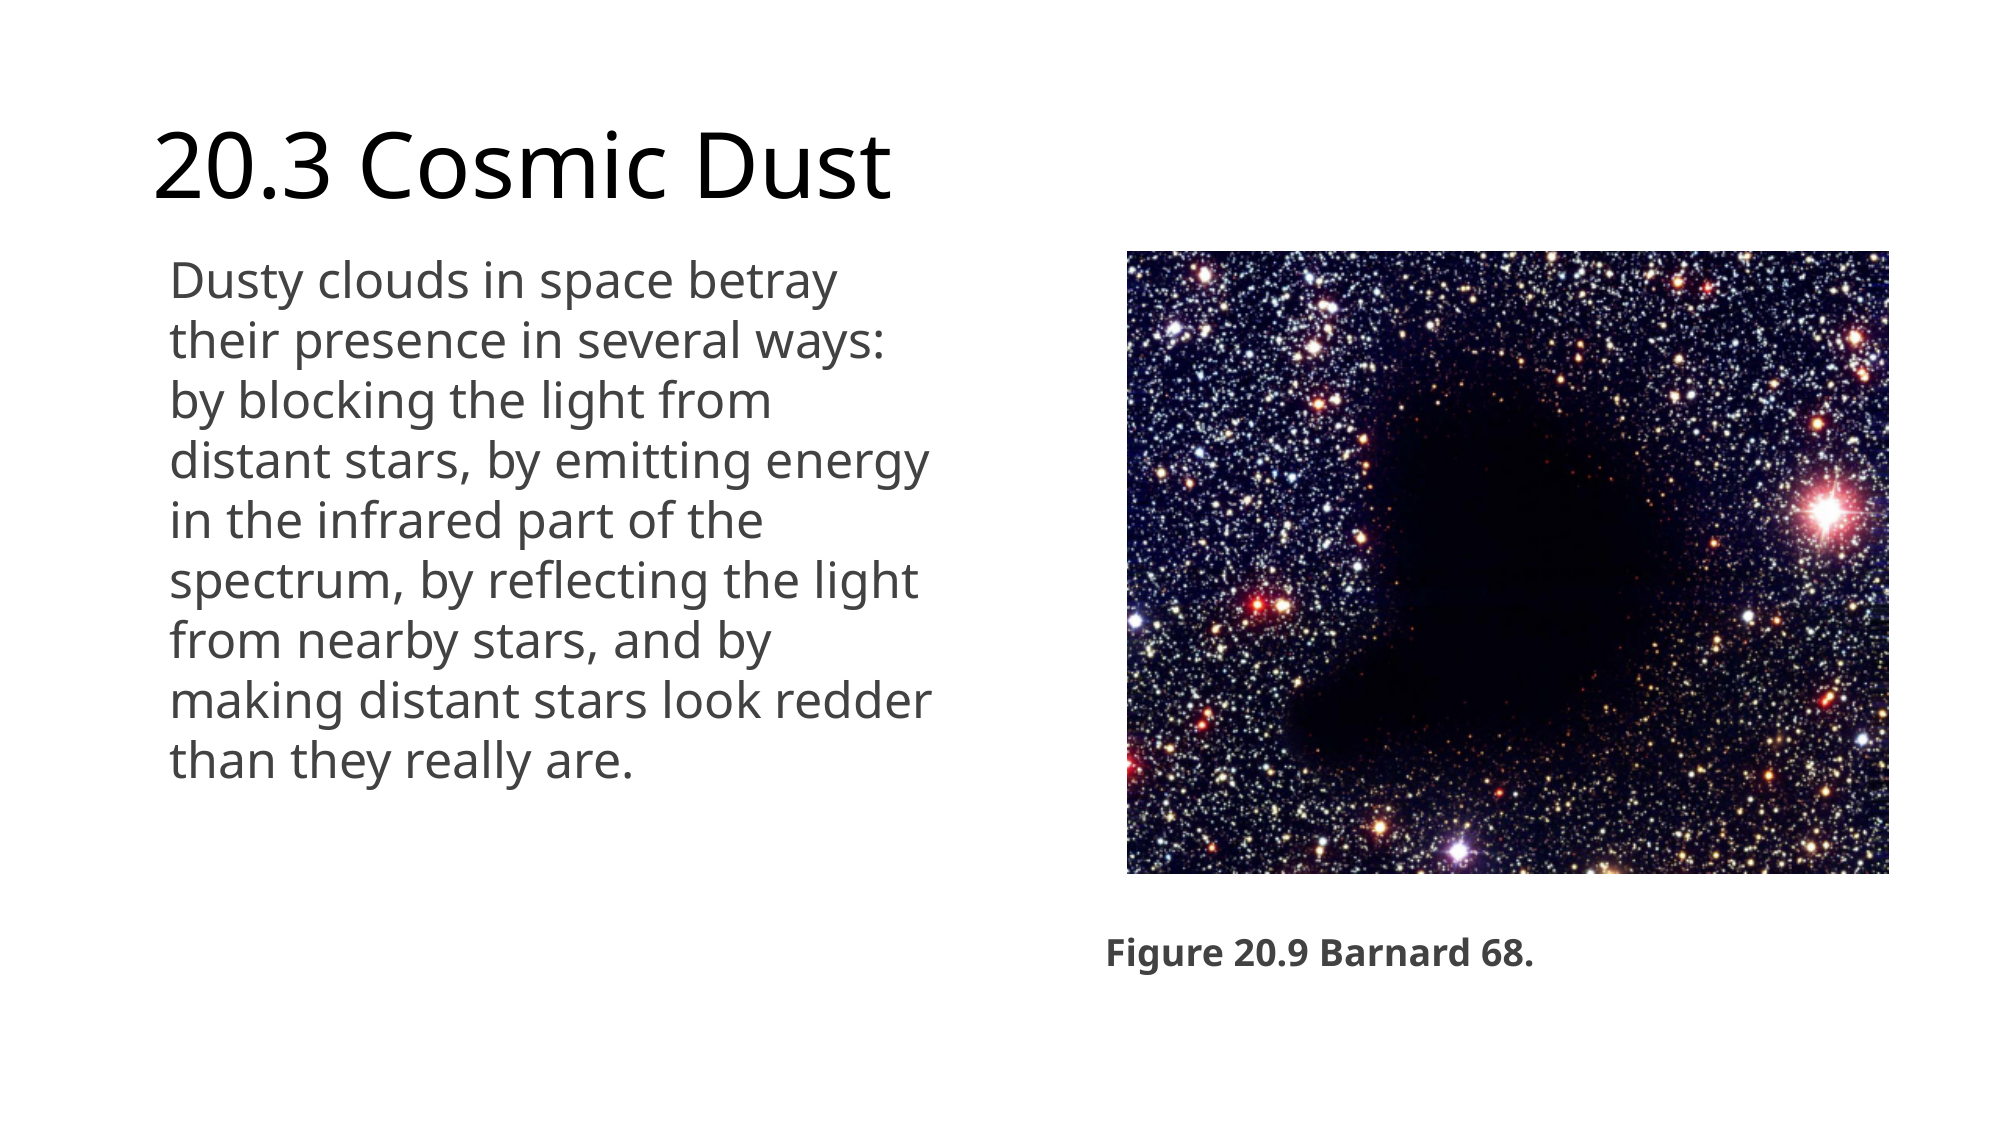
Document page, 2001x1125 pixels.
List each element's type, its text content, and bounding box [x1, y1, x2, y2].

text_box Dusty clouds in space betray their presence in several ways: by blocking the light from distant stars, by emitting energy in the infrared part of the spectrum, by reflecting the light from nearby stars, and by making distant stars look redder than they really are. [154, 241, 950, 796]
title 20.3 Cosmic Dust [137, 59, 2000, 278]
text_box Figure 20.9 Barnard 68. [1090, 921, 1550, 982]
picture [1127, 251, 1889, 874]
